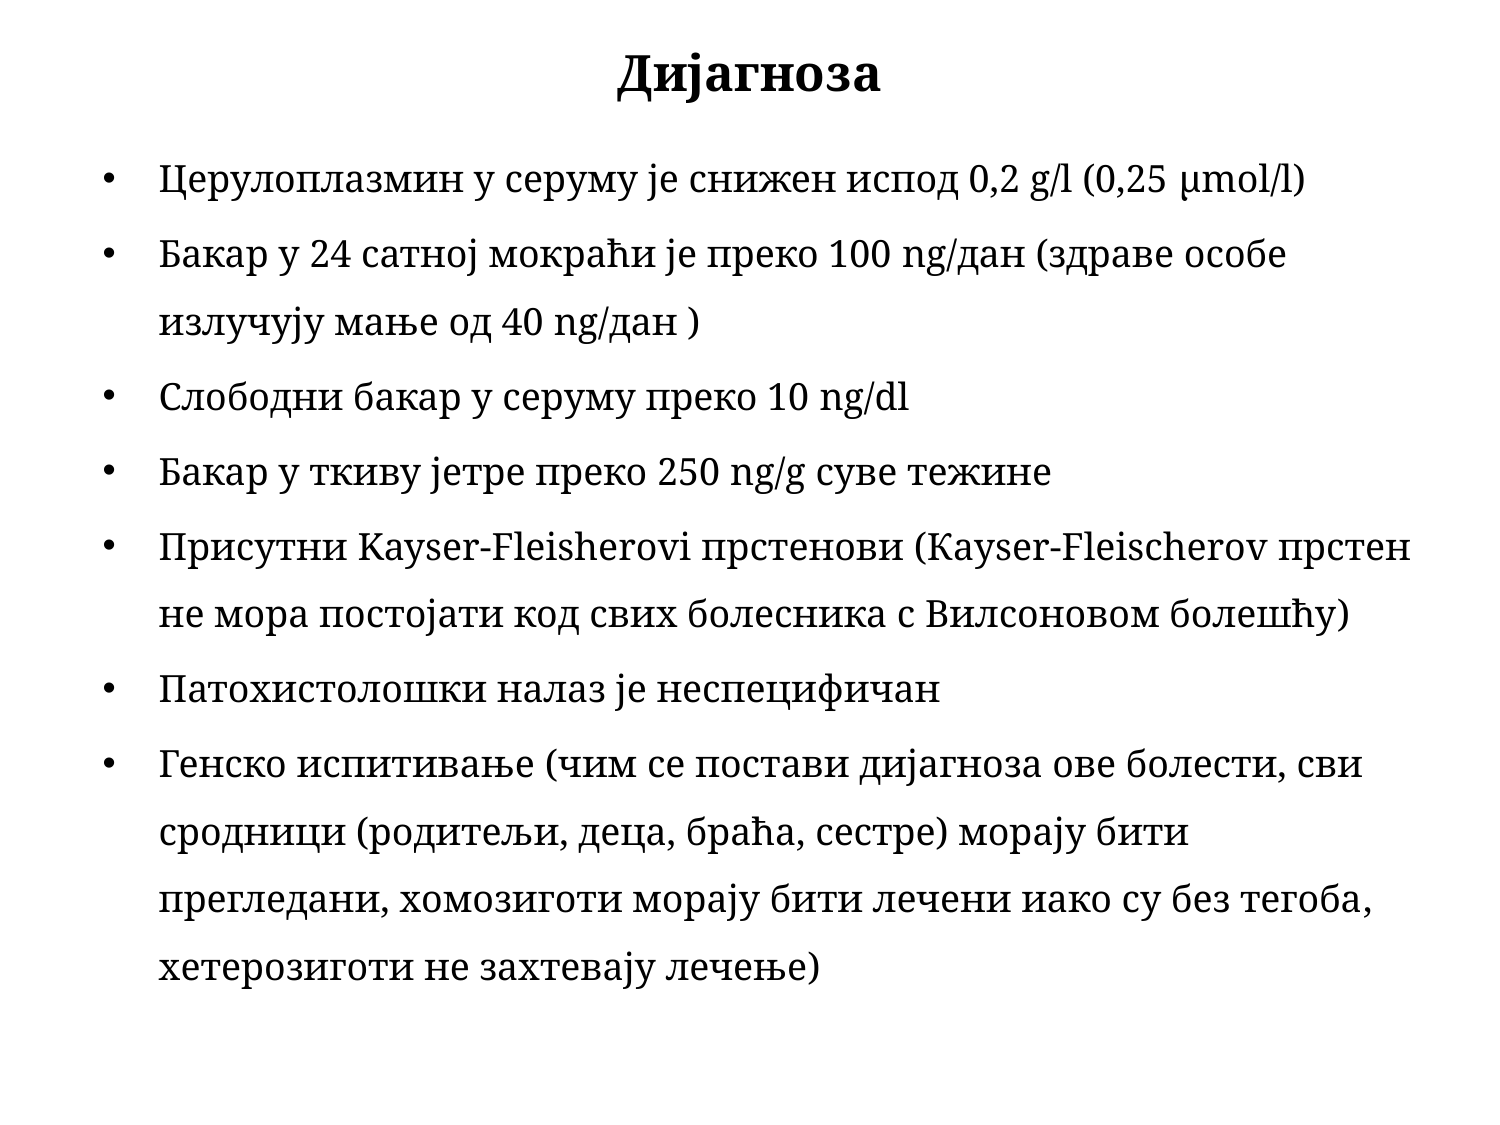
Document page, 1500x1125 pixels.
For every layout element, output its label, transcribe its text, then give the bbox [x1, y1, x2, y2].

list Церулоплазмин у серуму је снижен испод 0,2 g/l (0,25 μmol/l) Бакар у 24 сатној мокраћи је преко 100 ng/дан (здраве особе излучују мање од 40 ng/дан ) Слободни бакар у серуму преко 10 ng/dl Бакар у ткиву јетре преко 250 ng/g суве тежине Присутни Kayser-Fleisherovi прстенови (Каyser-Fleischerov прстен не мора постојати код свих болесника с Вилсоновом болешћу) Патохистолошки налаз је неспецифичан Генско испитивање (чим се постави дијагноза ове болести, сви сродници (родитељи, деца, браћа, сестре) морају бити прегледани, хомозиготи морају бити лечени иако су без тегоба, хетерозиготи не захтевају лечење) [87, 125, 1438, 1125]
title Дијагноза [75, 24, 1425, 118]
